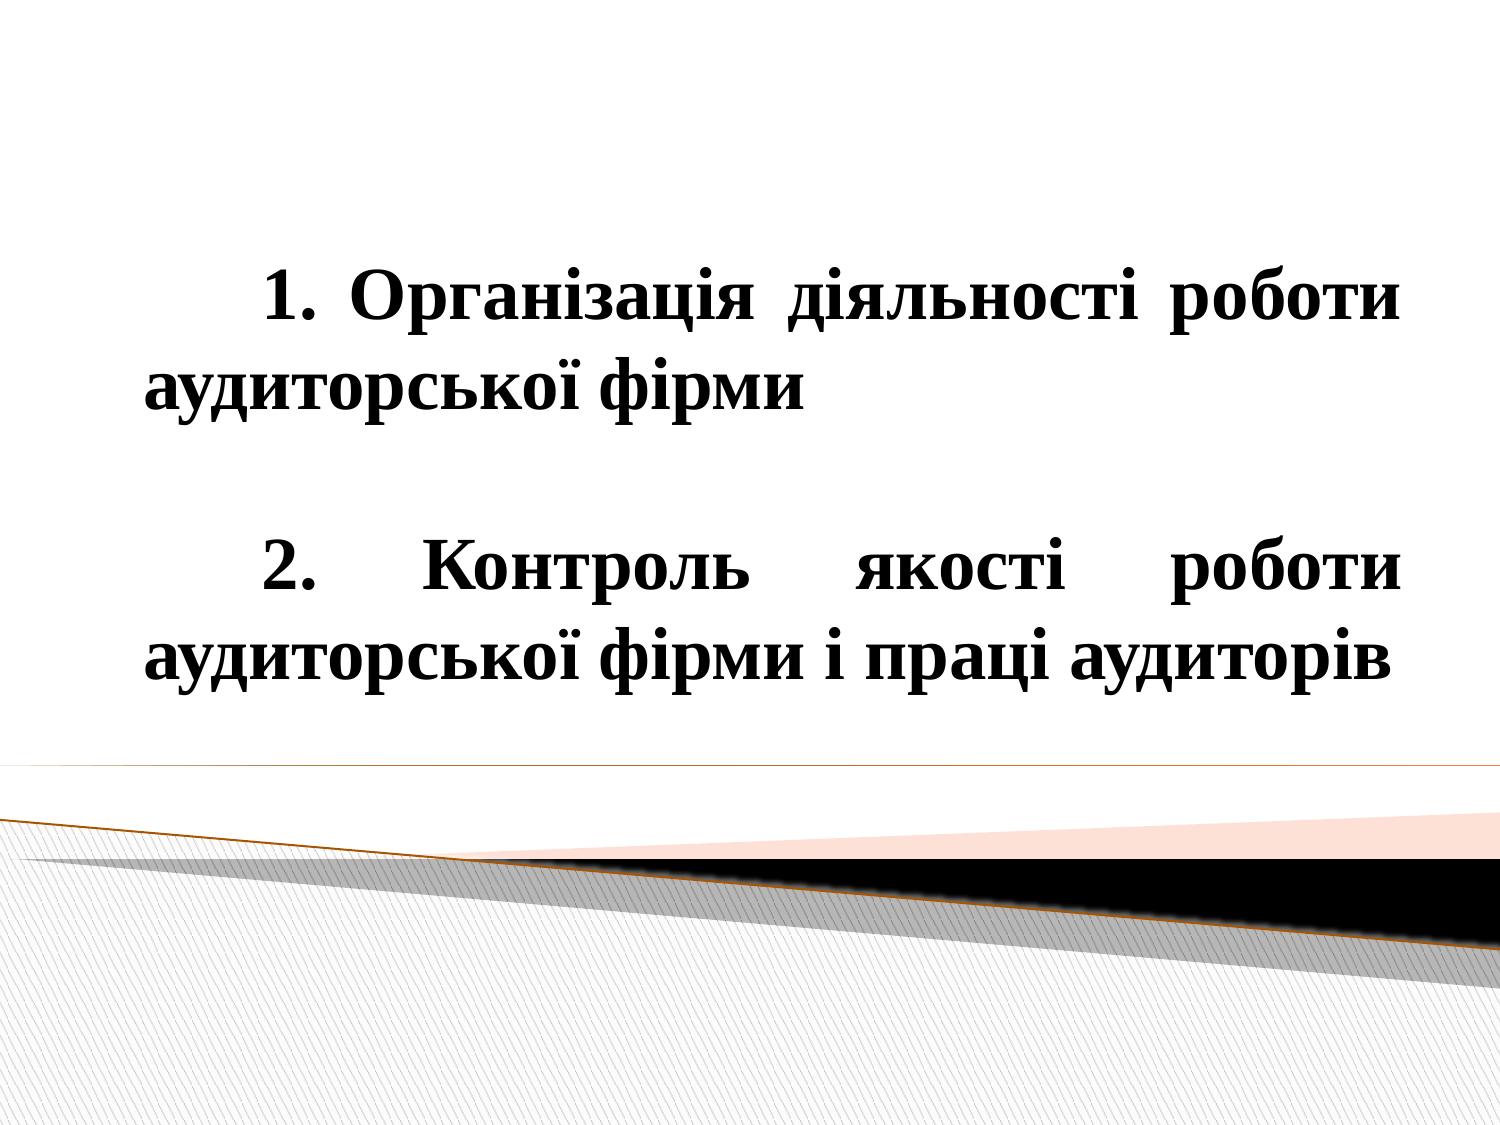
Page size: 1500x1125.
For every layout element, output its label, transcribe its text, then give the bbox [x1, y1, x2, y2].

text_box 1. Організація діяльності роботи аудиторської фірми 2. Контроль якості роботи аудиторської фірми і праці аудиторів [128, 236, 1418, 702]
